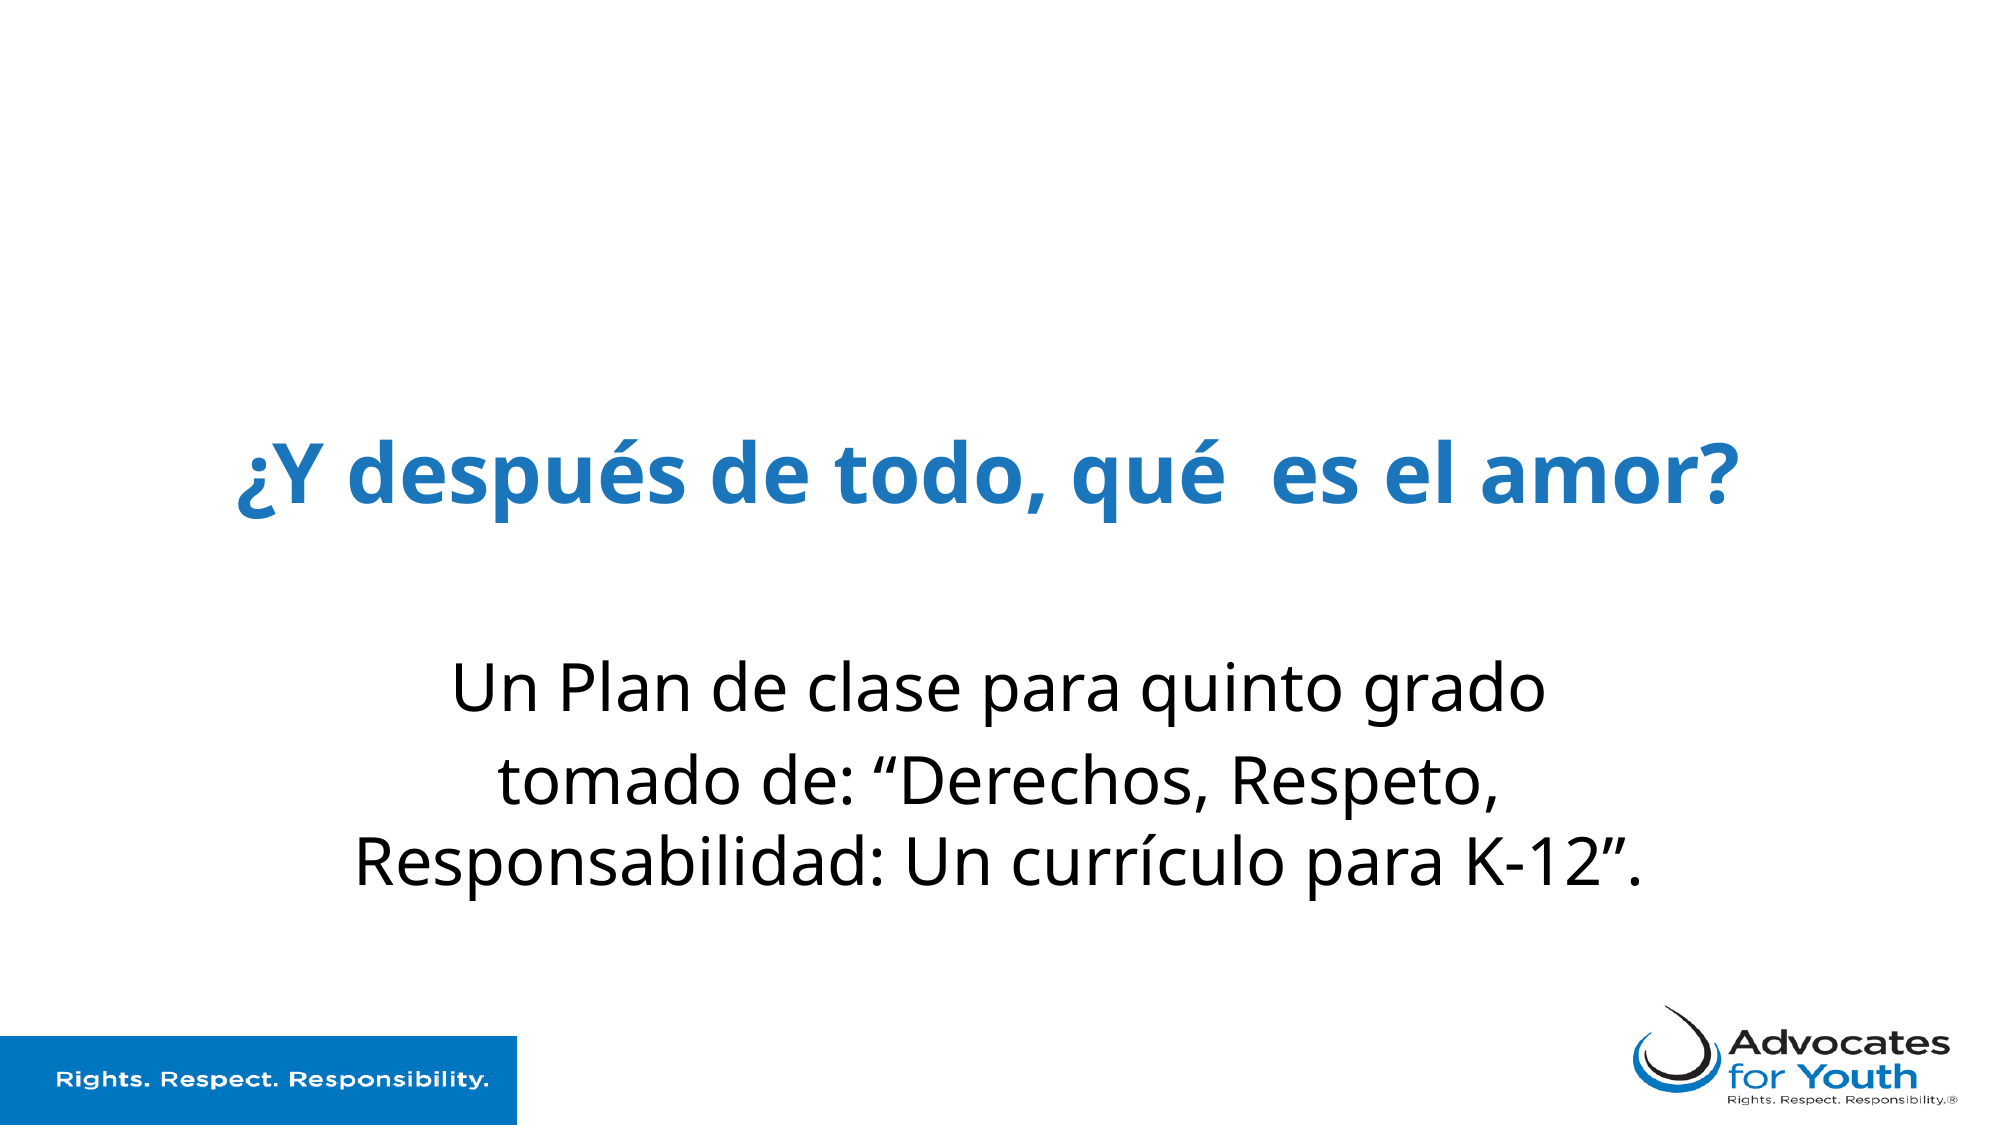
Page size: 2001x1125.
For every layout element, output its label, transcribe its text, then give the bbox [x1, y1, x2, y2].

picture [0, 1036, 517, 1125]
title ¿Y después de todo, qué es el amor? [150, 349, 1850, 591]
picture [1599, 990, 2000, 1125]
subtitle Un Plan de clase para quinto grado tomado de: “Derechos, Respeto, Responsabilidad: Un currículo para K-12”. [300, 637, 1700, 925]
